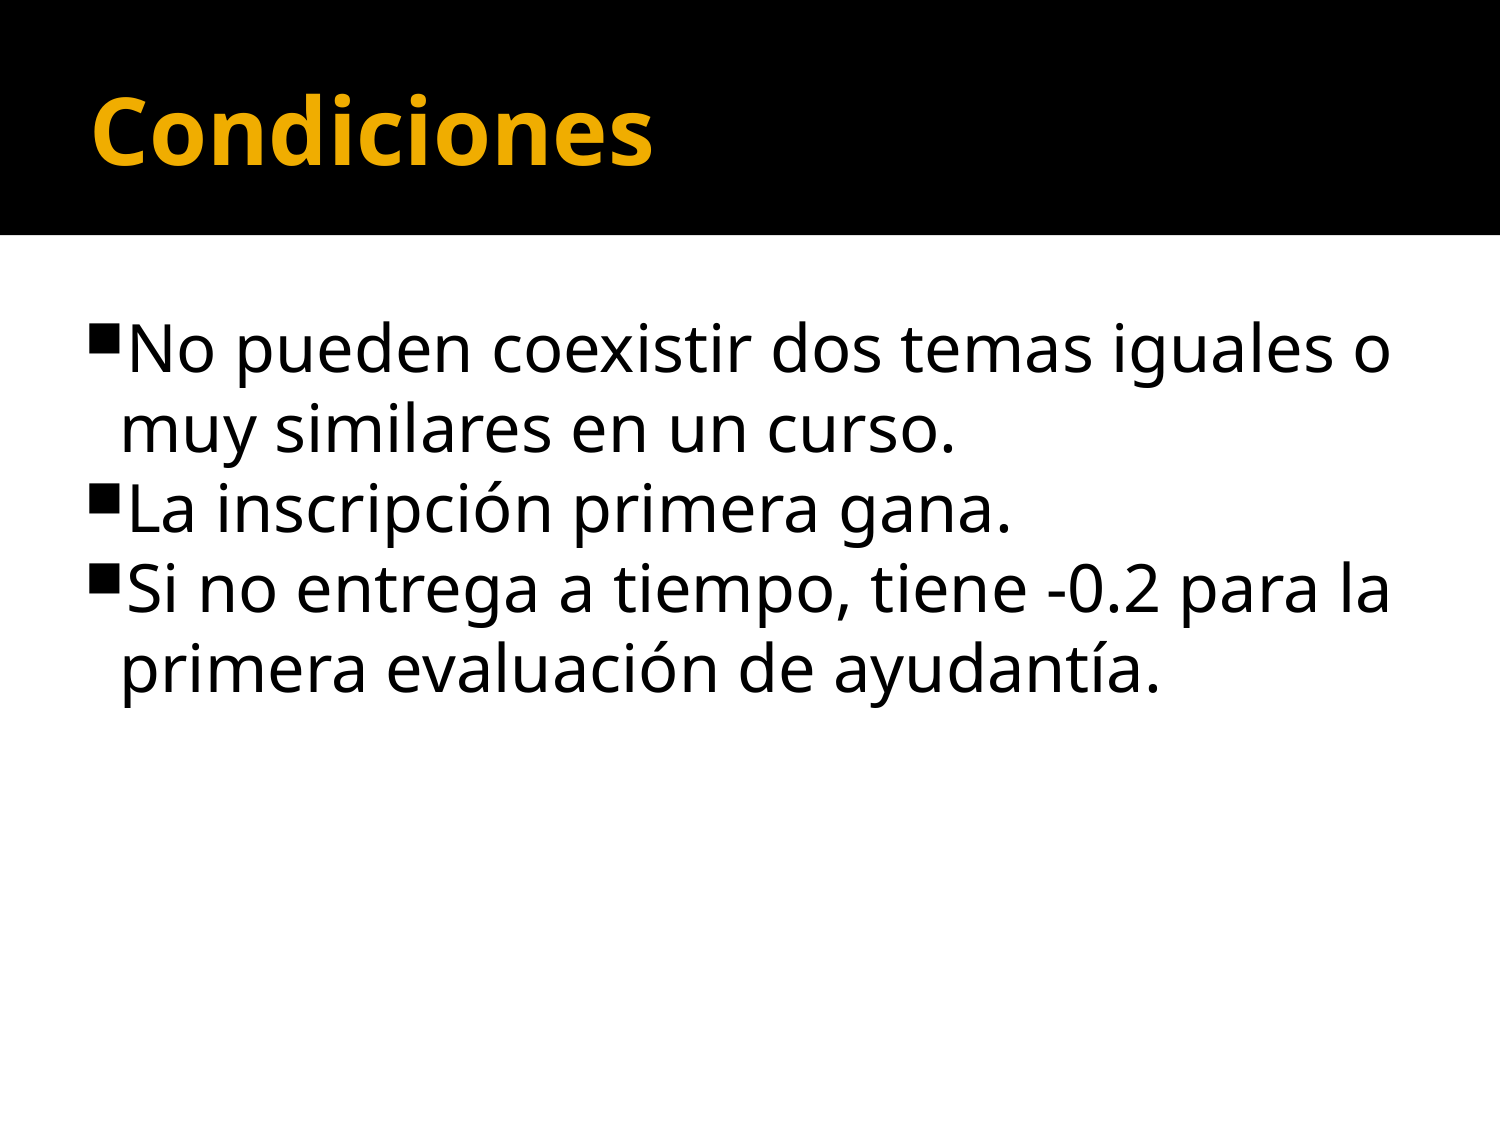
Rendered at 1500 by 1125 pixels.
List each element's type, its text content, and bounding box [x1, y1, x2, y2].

text_box Condiciones [75, 25, 1425, 231]
text_box No pueden coexistir dos temas iguales o muy similares en un curso. La inscripción primera gana. Si no entrega a tiempo, tiene -0.2 para la primera evaluación de ayudantía. [75, 291, 1425, 1050]
